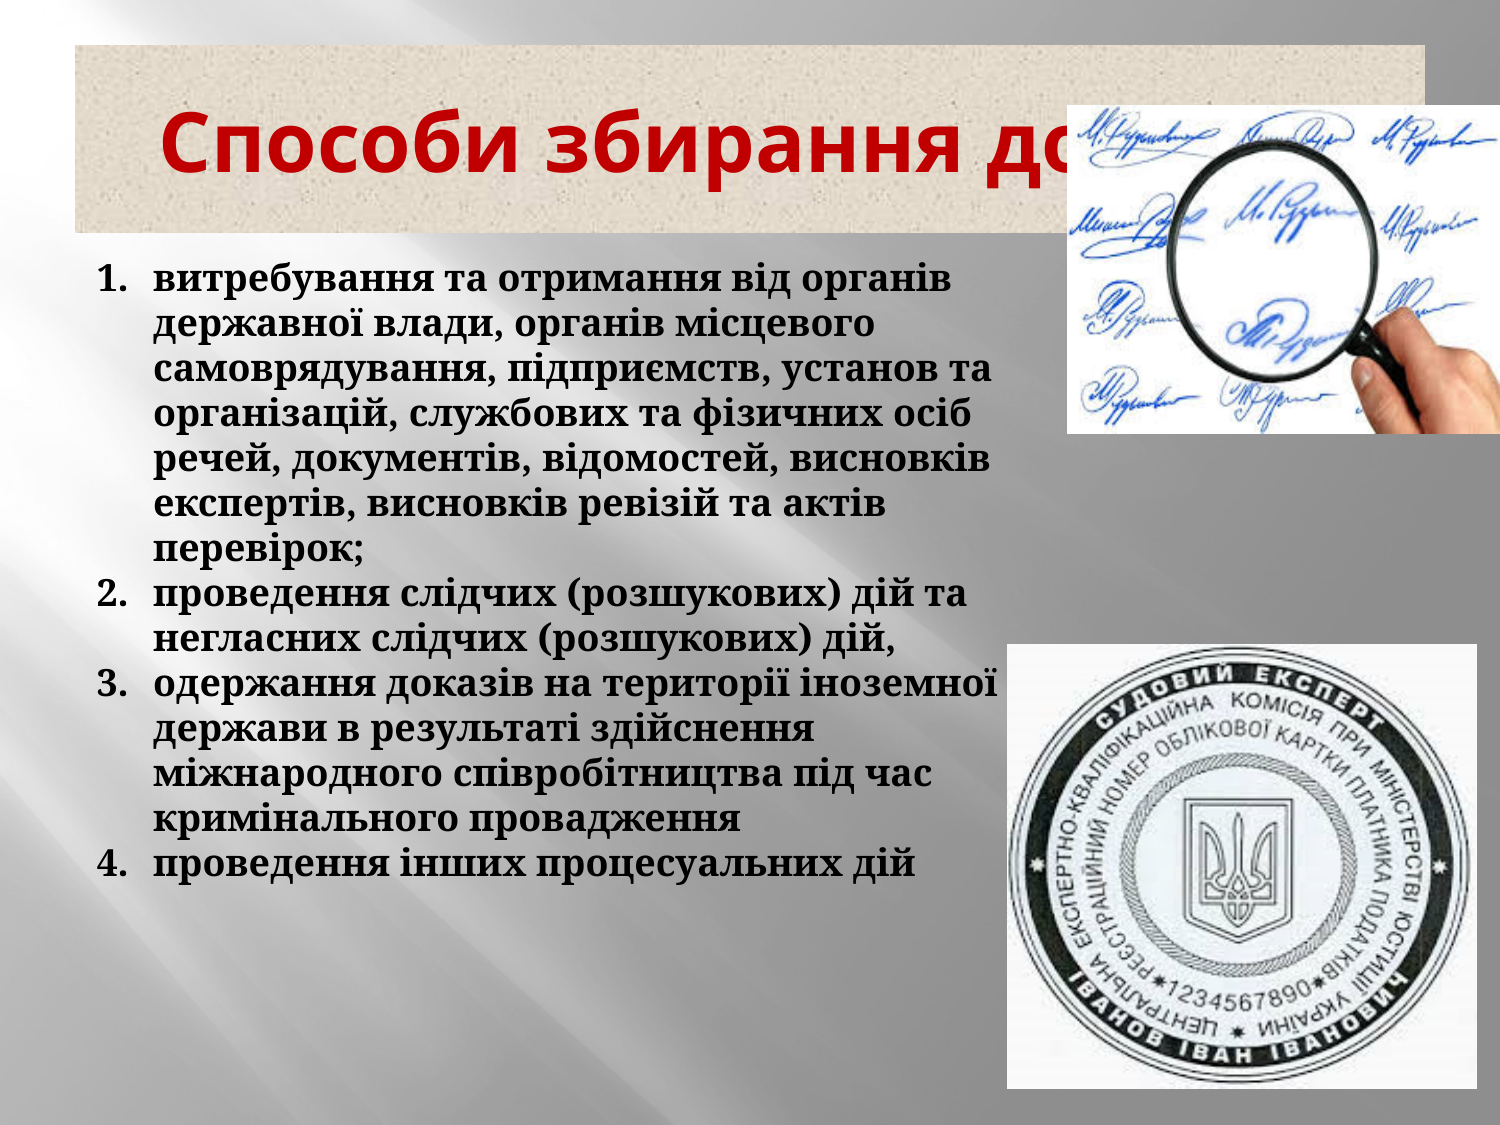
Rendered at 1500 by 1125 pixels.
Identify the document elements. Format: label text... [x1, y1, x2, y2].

title Способи збирання доказів [75, 45, 1425, 233]
picture [1007, 644, 1477, 1089]
picture [1066, 105, 1500, 434]
text_box витребування та отримання від органів державної влади, органів місцевого самоврядування, підприємств, установ та організацій, службових та фізичних осіб речей, документів, відомостей, висновків експертів, висновків ревізій та актів перевірок; проведення слідчих (розшукових) дій та негласних слідчих (розшукових) дій, одержання доказів на території іноземної держави в результаті здійснення міжнародного співробітництва під час кримінального провадження проведення інших процесуальних дій [82, 246, 1032, 892]
